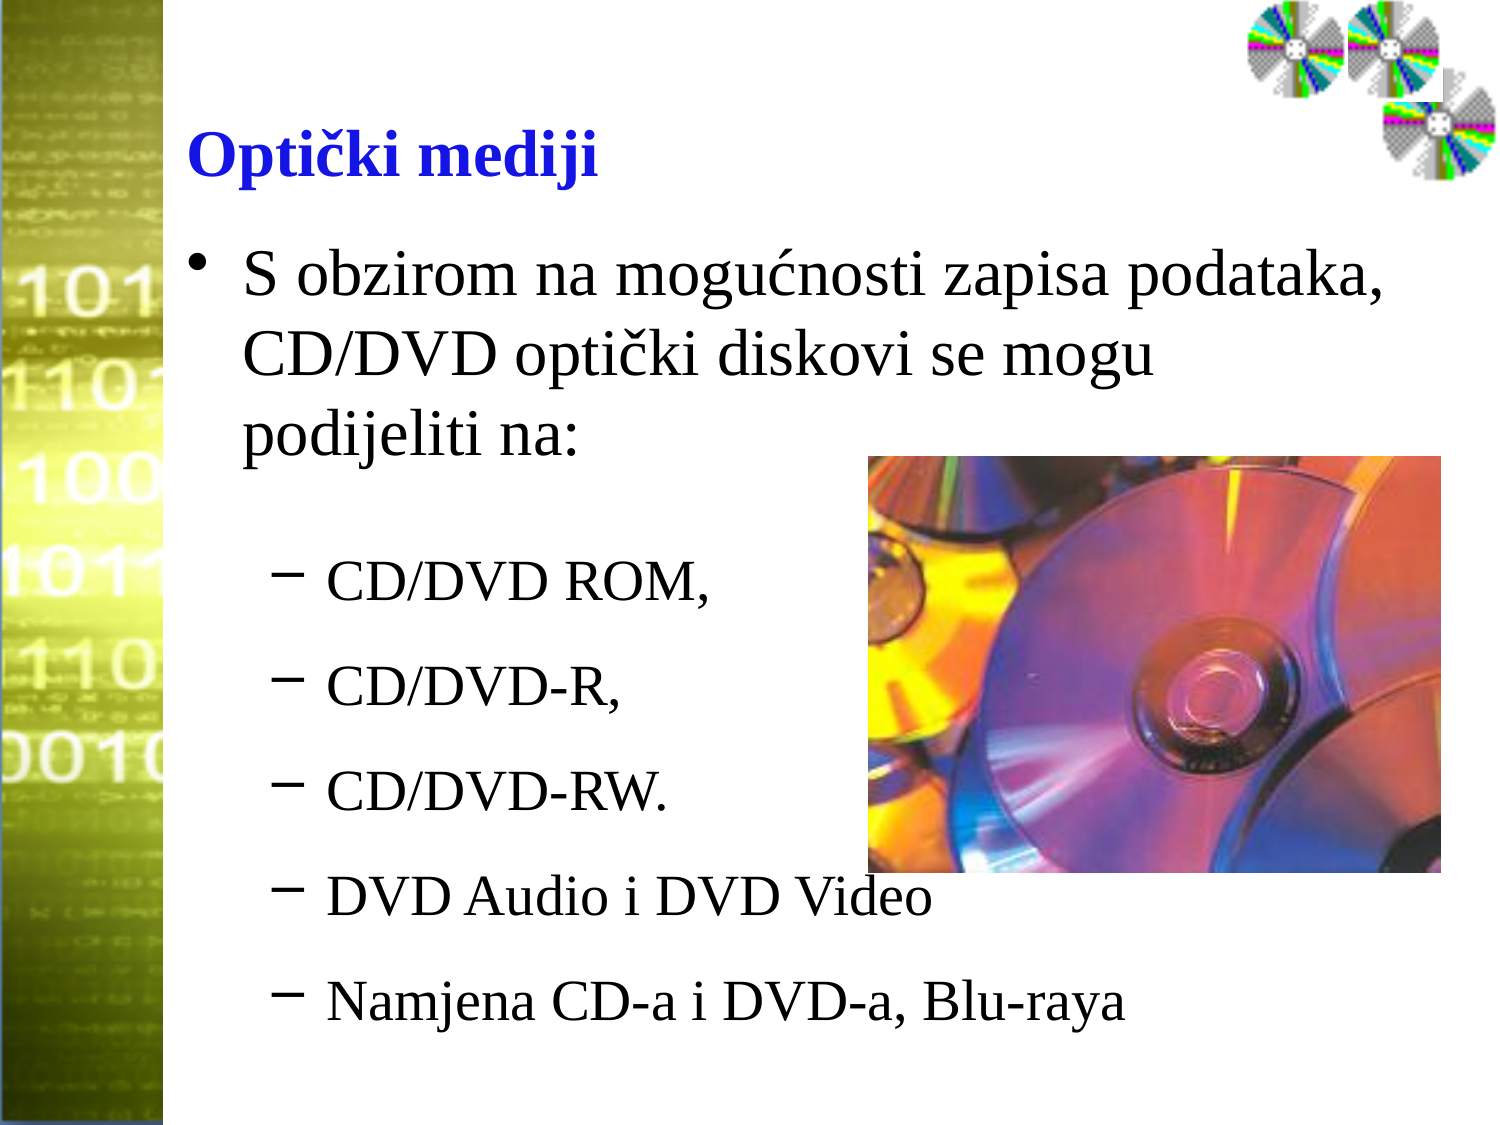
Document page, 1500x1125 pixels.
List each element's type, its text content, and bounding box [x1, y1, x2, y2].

picture [1245, 0, 1500, 185]
list Optički mediji S obzirom na mogućnosti zapisa podataka, CD/DVD optički diskovi se mogu podijeliti na: CD/DVD ROM, CD/DVD-R, CD/DVD-RW. DVD Audio i DVD Video Namjena CD-a i DVD-a, Blu-raya [170, 101, 1405, 693]
picture [0, 0, 163, 1125]
picture [867, 455, 1442, 873]
